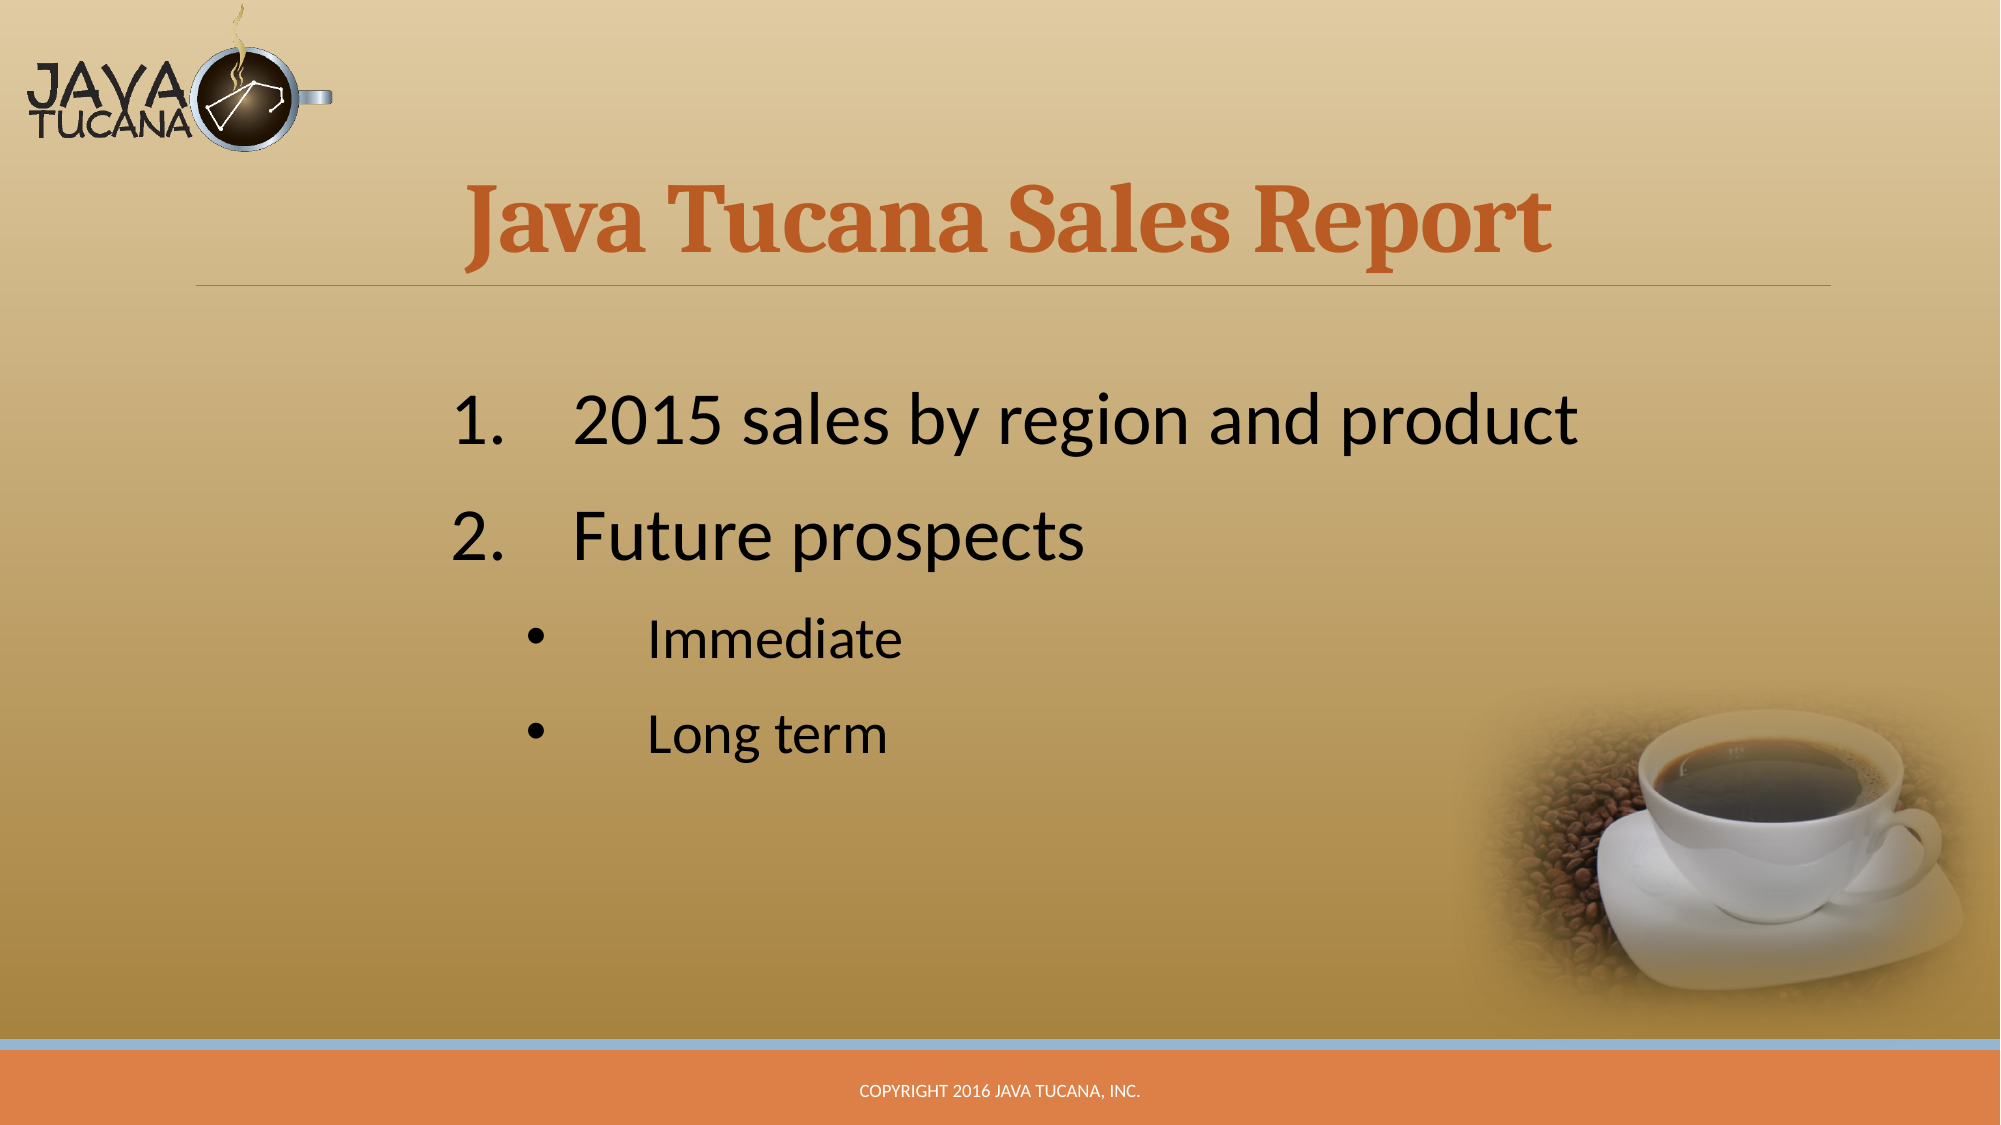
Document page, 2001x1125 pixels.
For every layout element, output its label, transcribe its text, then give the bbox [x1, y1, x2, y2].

picture [1591, 806, 1863, 915]
footer Copyright 2016 Java Tucana, Inc. [604, 1059, 1396, 1120]
picture [13, 0, 341, 159]
text_box 2015 sales by region and product Future prospects Immediate Long term [436, 362, 1668, 773]
title Java Tucana Sales Report [184, 42, 1835, 281]
